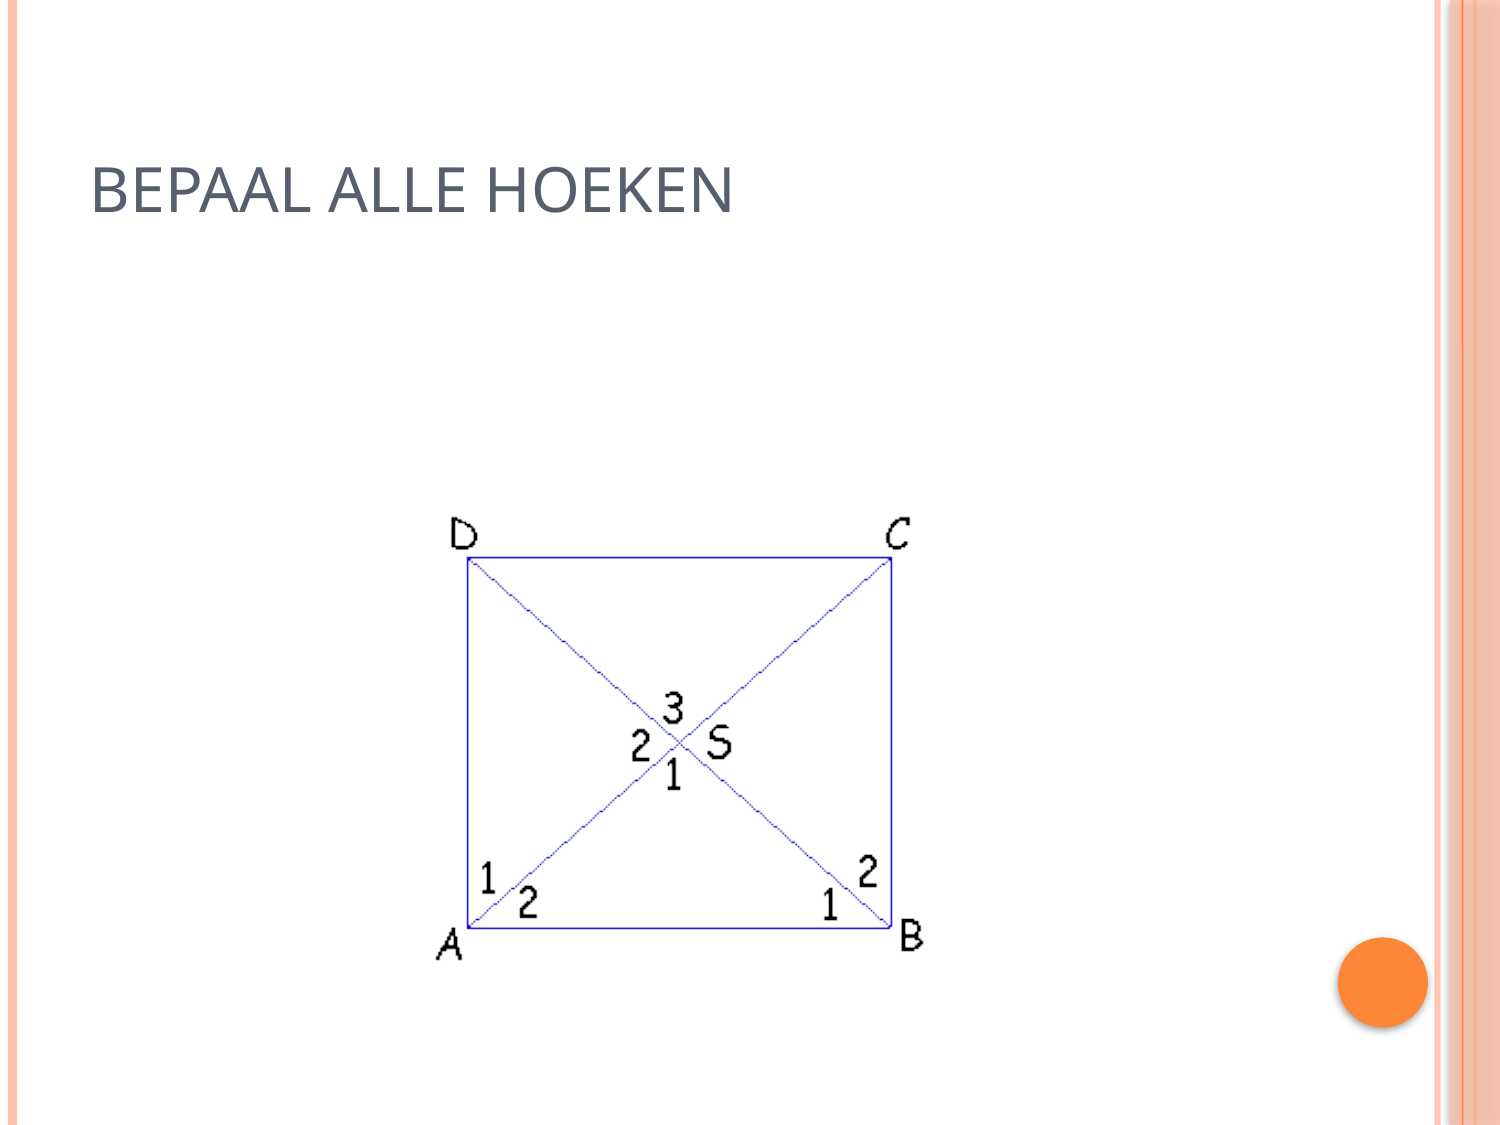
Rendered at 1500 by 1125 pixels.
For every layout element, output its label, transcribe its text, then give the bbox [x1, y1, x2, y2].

title Bepaal alle hoeken [75, 45, 1300, 233]
picture [347, 384, 1011, 1048]
